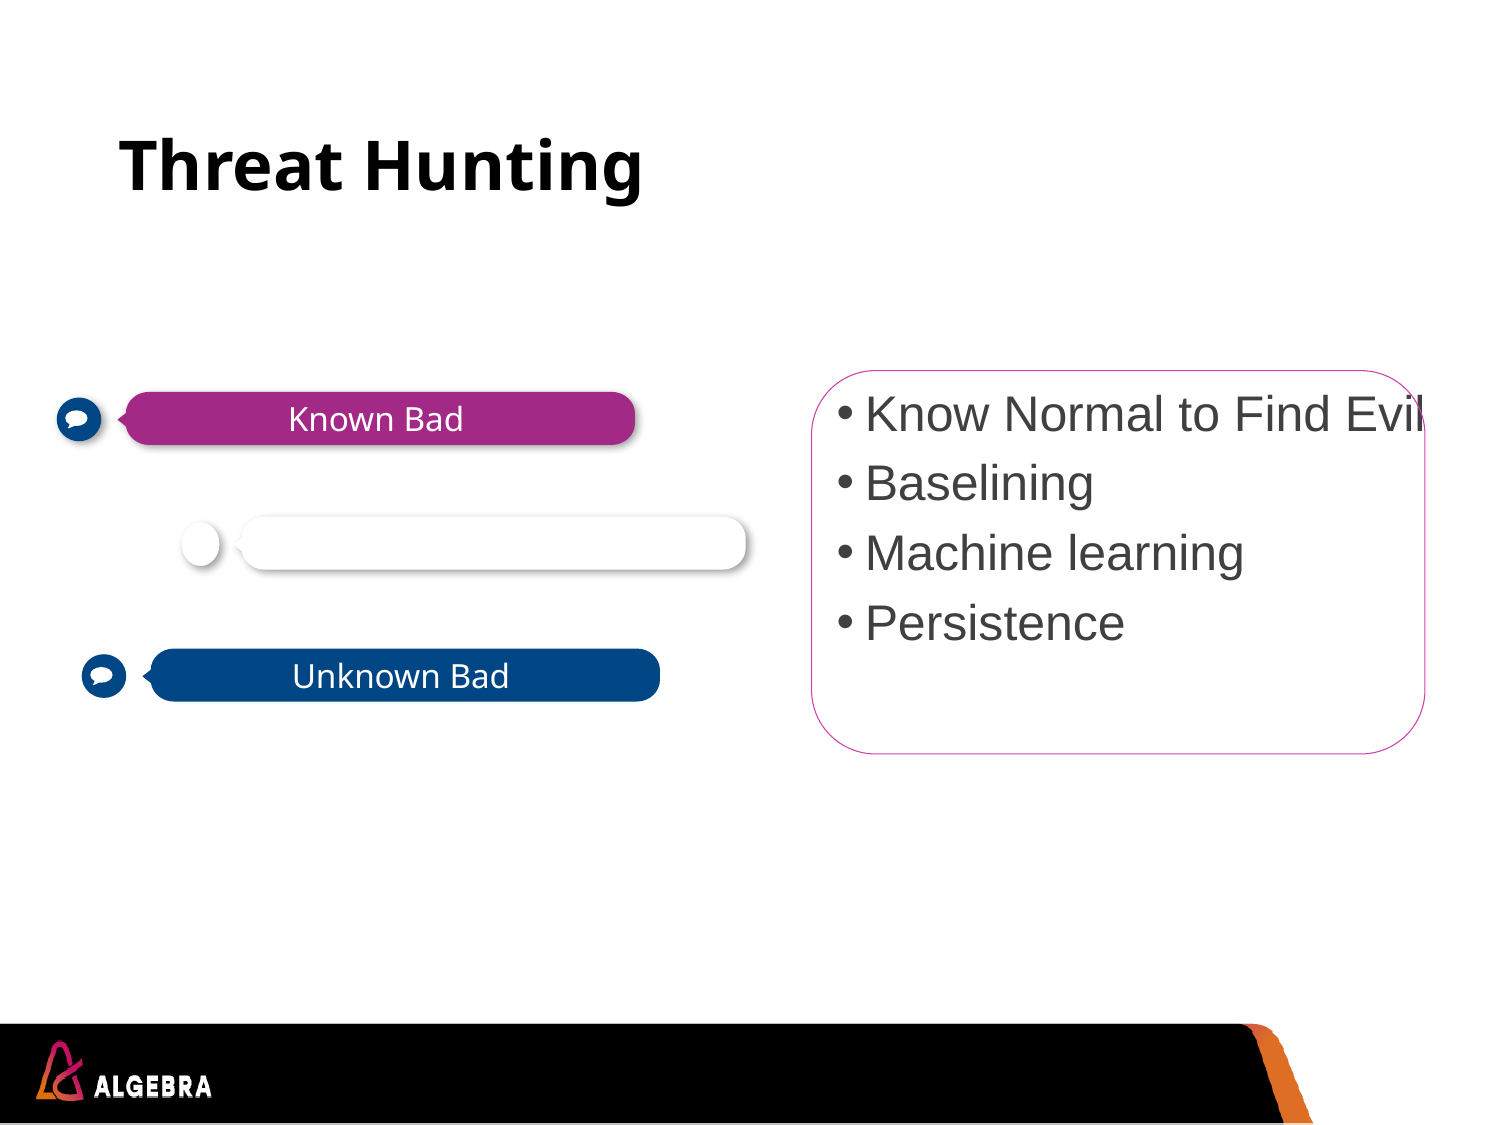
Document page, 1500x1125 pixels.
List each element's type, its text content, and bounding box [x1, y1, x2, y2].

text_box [81, 648, 660, 702]
picture [0, 1023, 1468, 1125]
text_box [56, 391, 635, 445]
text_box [181, 516, 746, 570]
text_box [811, 370, 1426, 755]
list Know Normal to Find Evil Baselining Machine learning Persistence [821, 380, 1454, 847]
title Threat Hunting [103, 59, 1397, 278]
